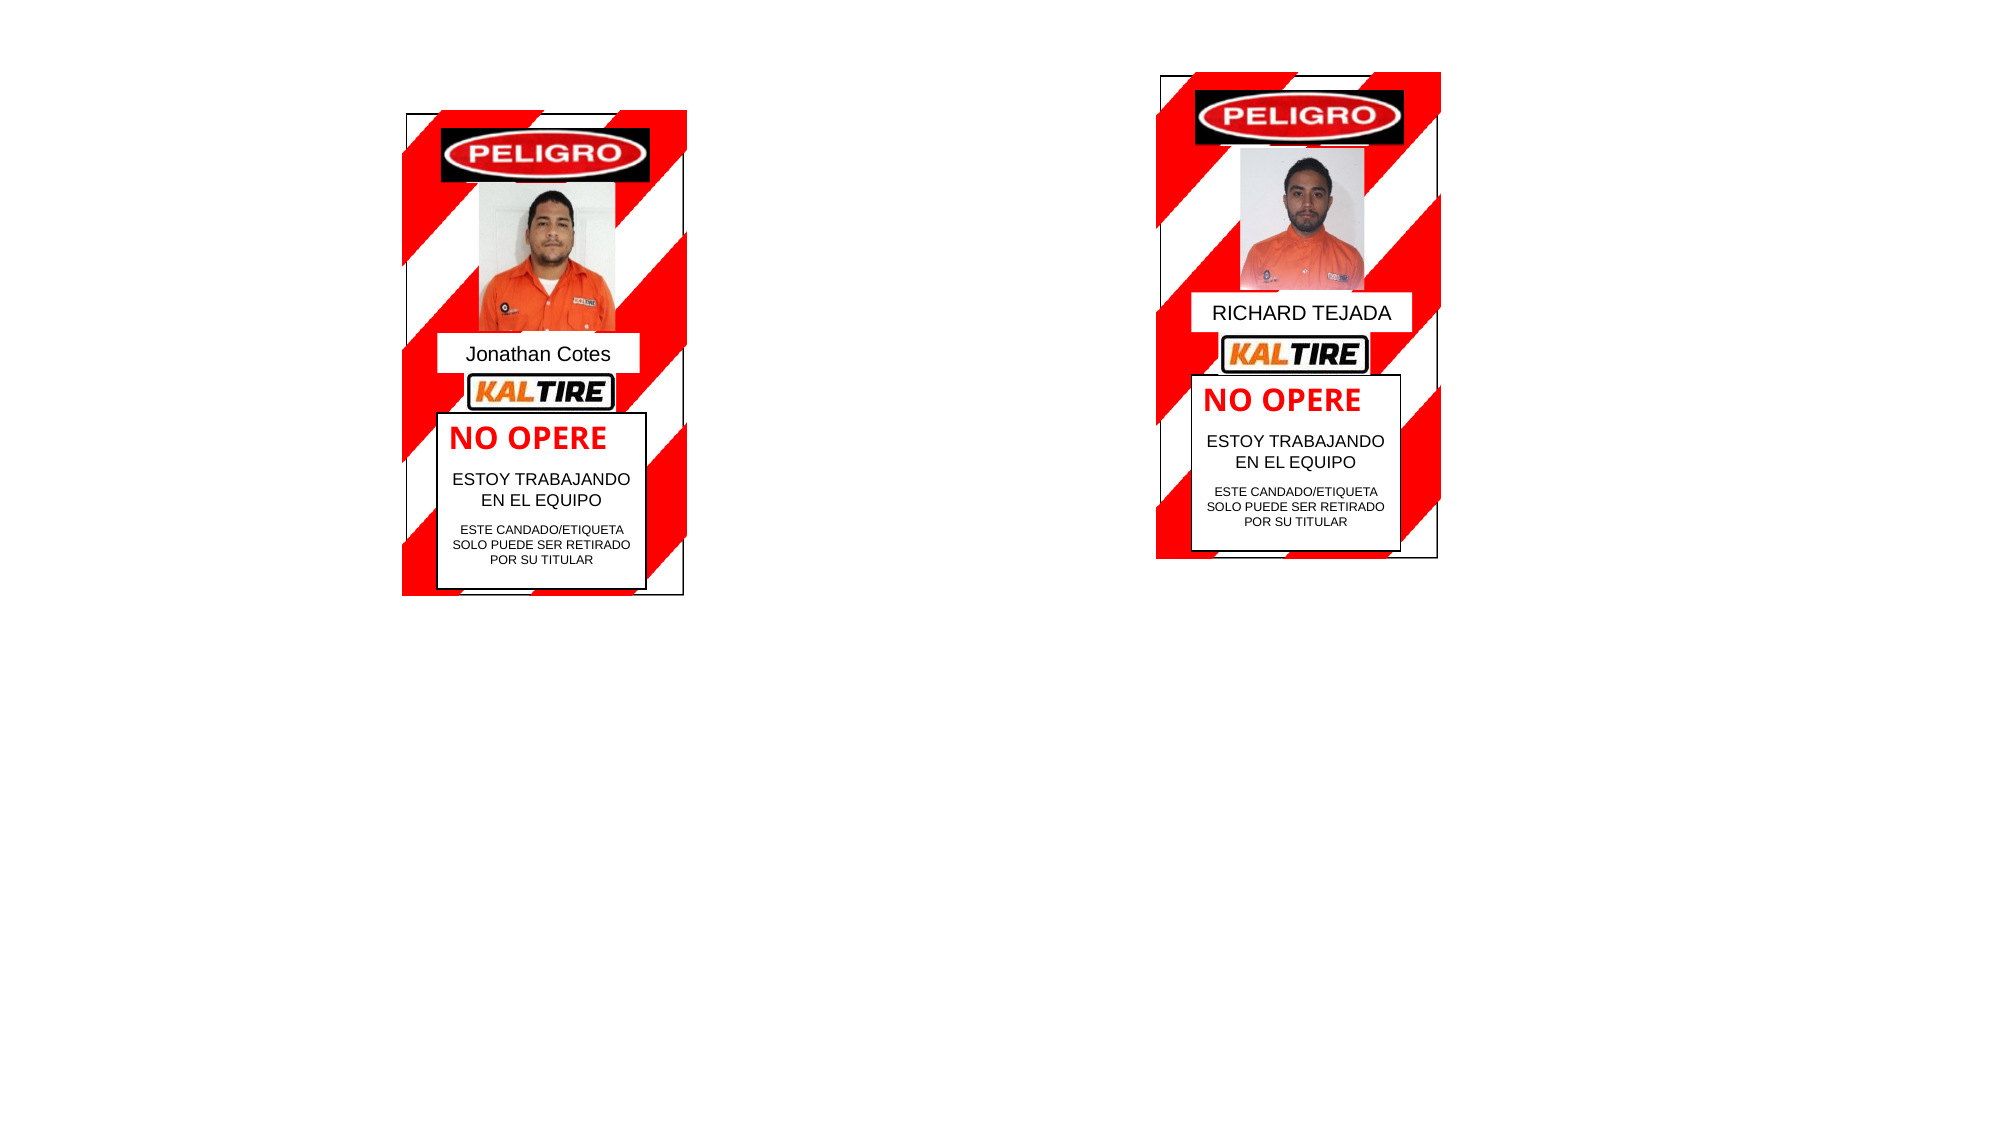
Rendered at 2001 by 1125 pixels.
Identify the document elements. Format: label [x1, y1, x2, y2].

picture [1231, 156, 1373, 282]
text_box [1156, 72, 1441, 559]
text_box [402, 110, 687, 597]
